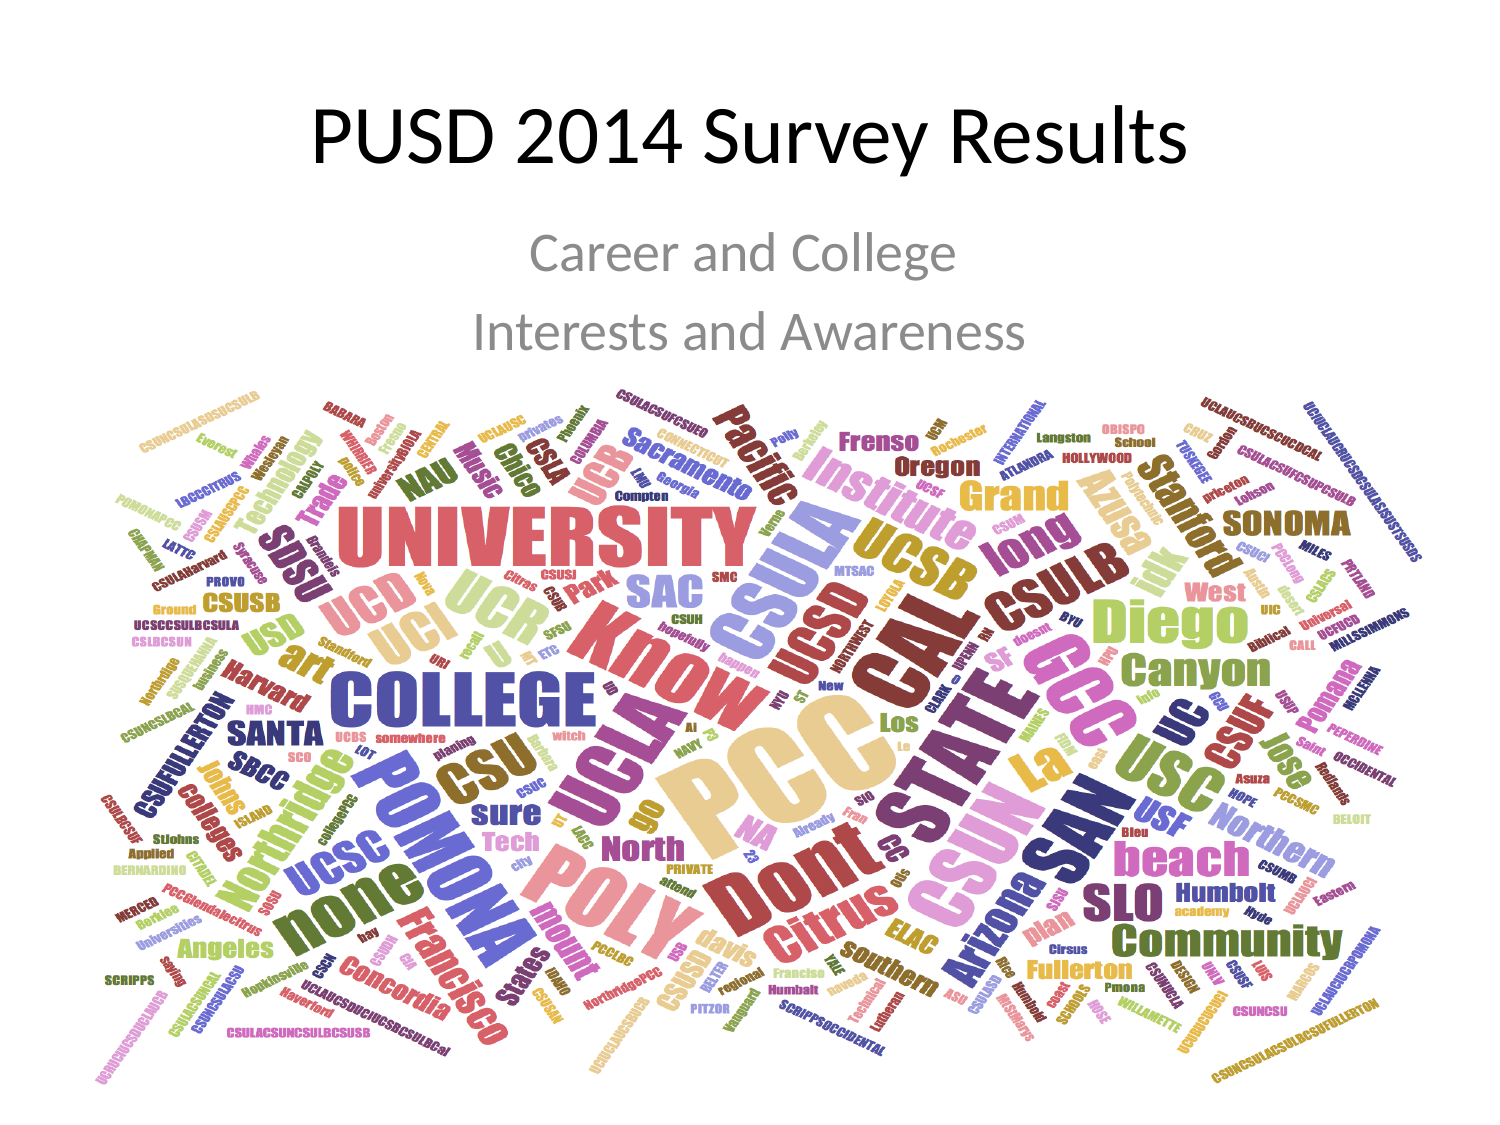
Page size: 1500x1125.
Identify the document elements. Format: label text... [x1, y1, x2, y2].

title PUSD 2014 Survey Results [0, 52, 1500, 208]
picture [0, 368, 1500, 1108]
subtitle Career and College Interests and Awareness [0, 208, 1500, 368]
